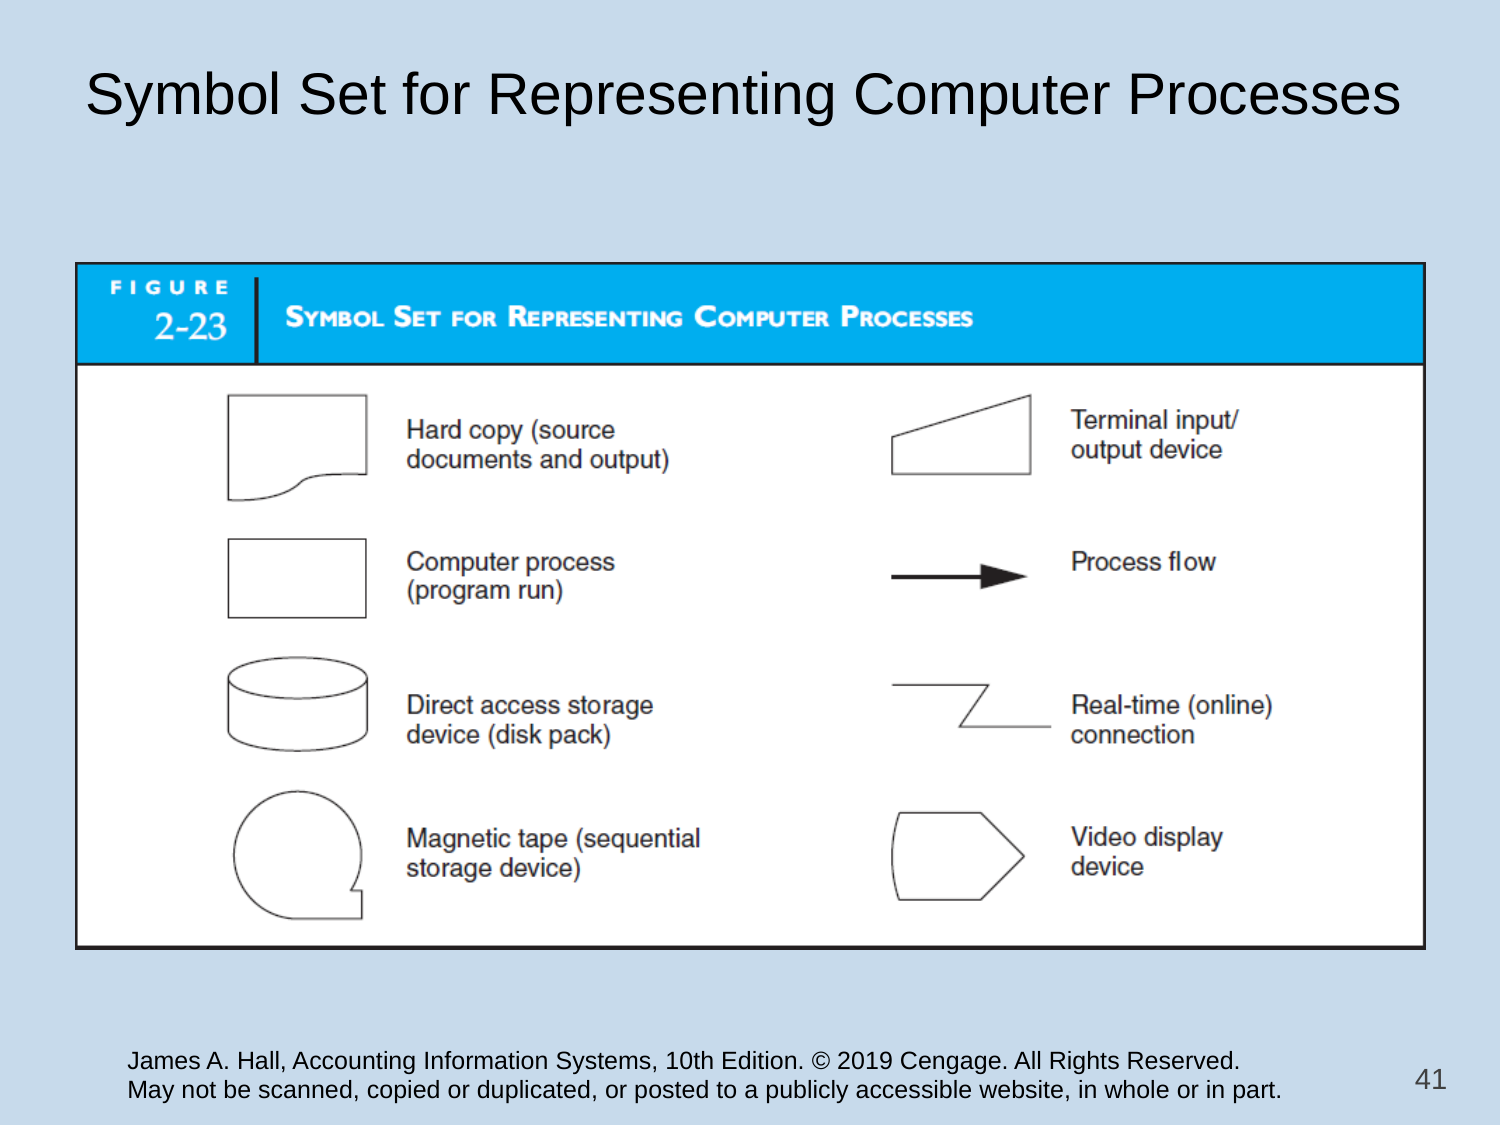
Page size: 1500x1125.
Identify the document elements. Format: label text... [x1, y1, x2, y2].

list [74, 262, 1426, 950]
title Symbol Set for Representing Computer Processes [69, 62, 1420, 188]
slide_number 41 [1400, 1052, 1488, 1113]
